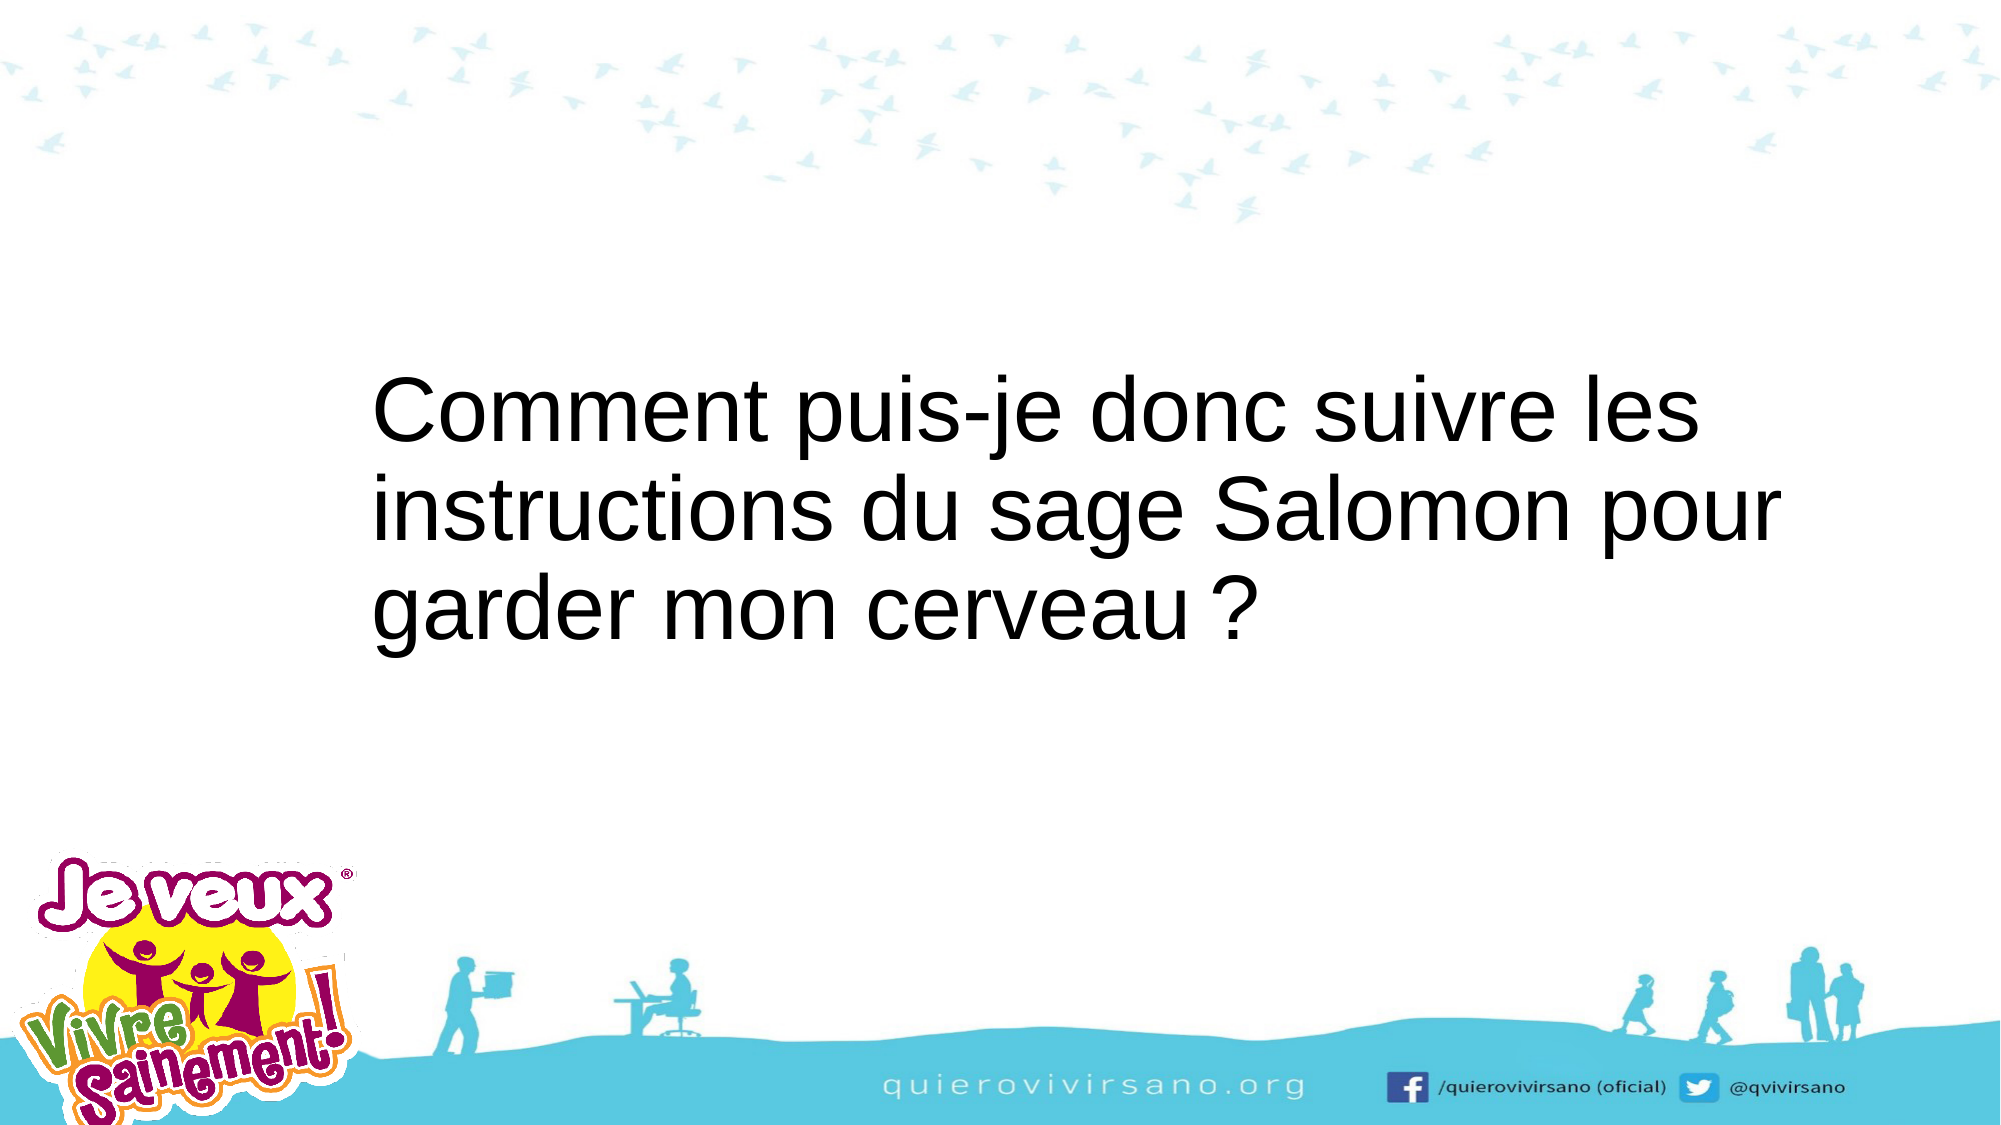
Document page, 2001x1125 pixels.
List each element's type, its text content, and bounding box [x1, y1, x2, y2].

picture [0, 0, 2001, 1125]
subtitle Comment puis-je donc suivre les instructions du sage Salomon pour garder mon cerveau ? [356, 355, 1838, 627]
